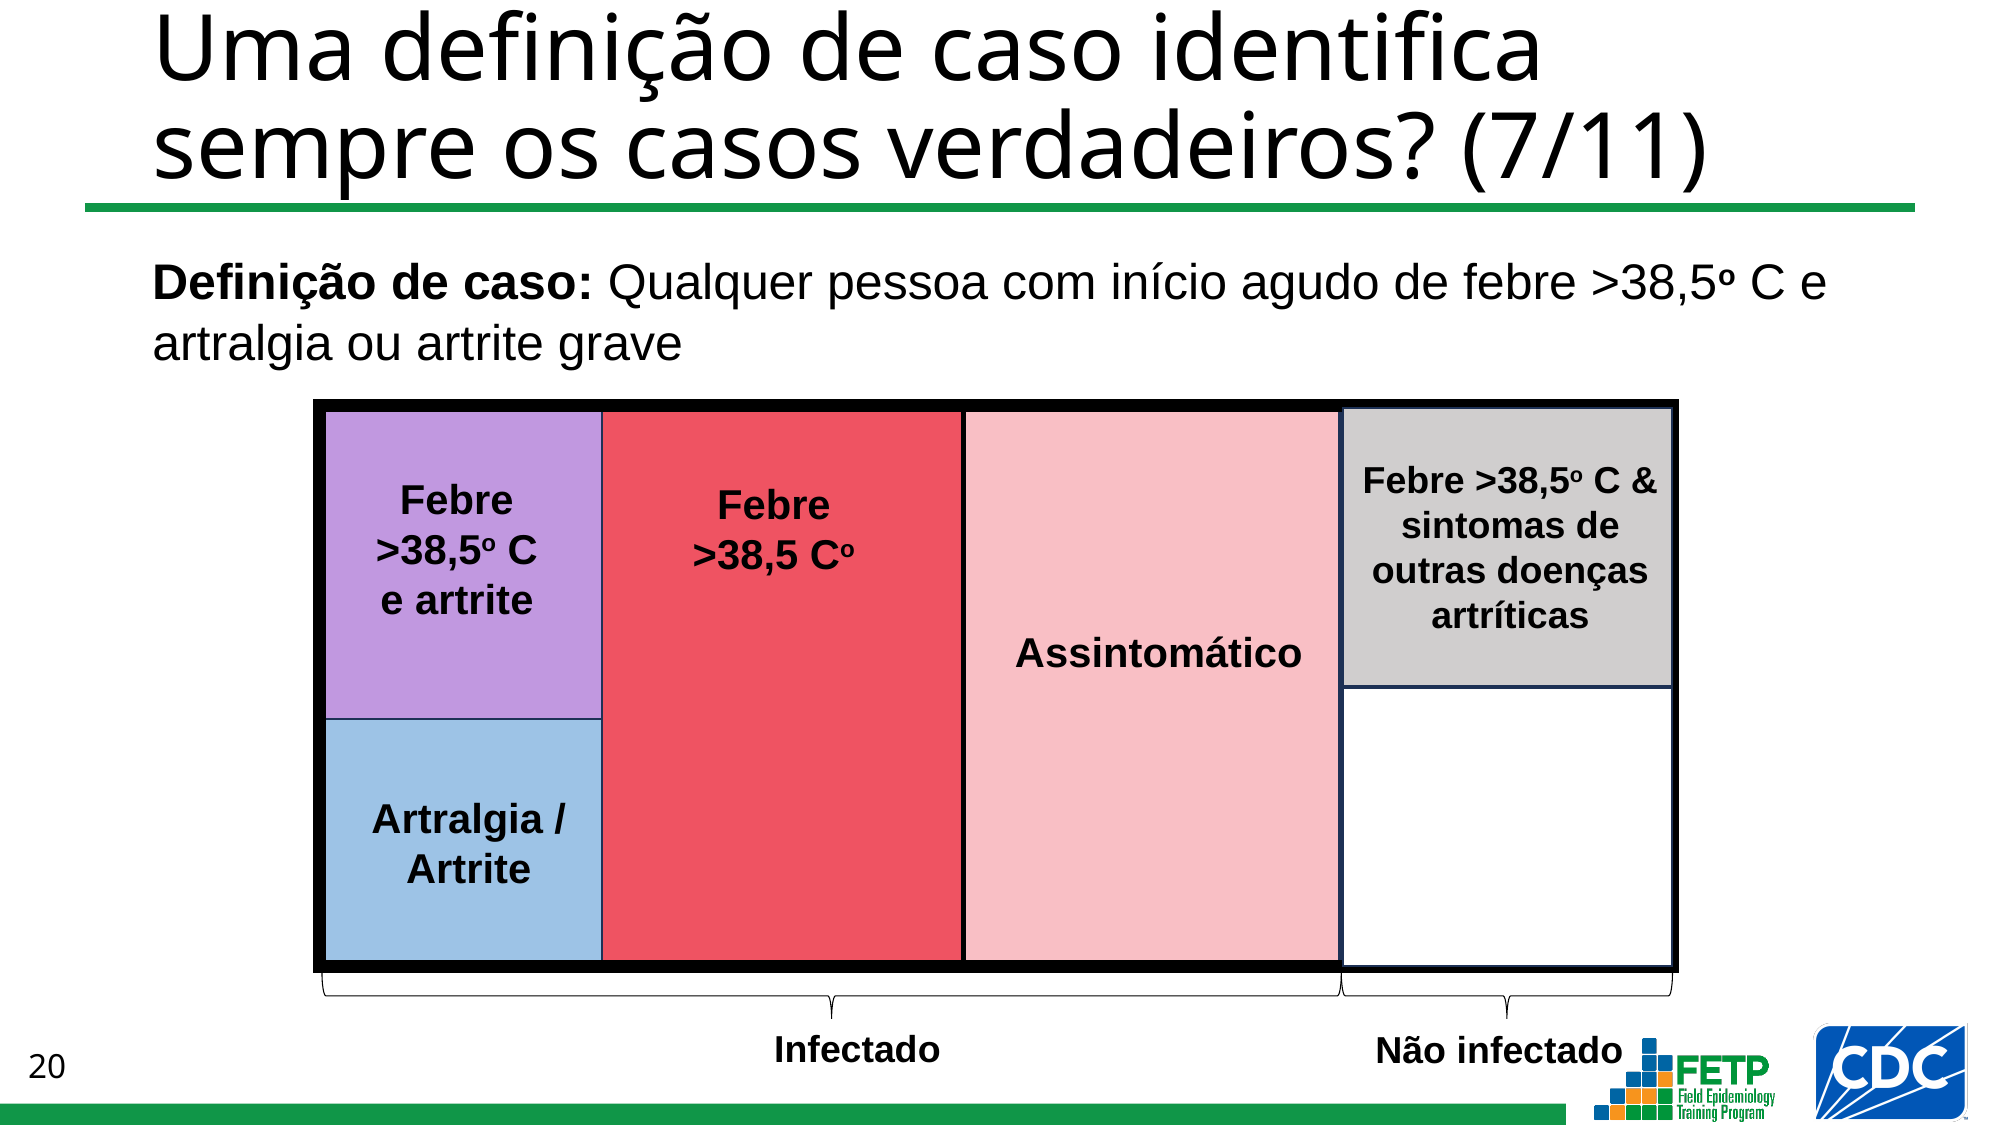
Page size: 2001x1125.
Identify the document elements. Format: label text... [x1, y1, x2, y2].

picture [1594, 1038, 1775, 1122]
picture [1813, 1023, 1968, 1122]
text_box [1342, 407, 1673, 687]
text_box [321, 972, 1341, 1017]
text_box [319, 404, 1673, 968]
text_box Assintomático [999, 618, 1322, 684]
list Definição de caso: Qualquer pessoa com início agudo de febre >38,5o C e artralgia ou artrite grave [137, 242, 1863, 1004]
text_box Não infectado [1360, 1018, 1647, 1079]
text_box Infectado [759, 1017, 1241, 1077]
text_box [1342, 687, 1673, 967]
text_box Febre >38,5o C & sintomas de outras doenças artríticas [1345, 448, 1676, 644]
text_box [1340, 972, 1674, 1018]
title Uma definição de caso identifica sempre os casos verdadeiros? (7/11) [137, 0, 1863, 207]
